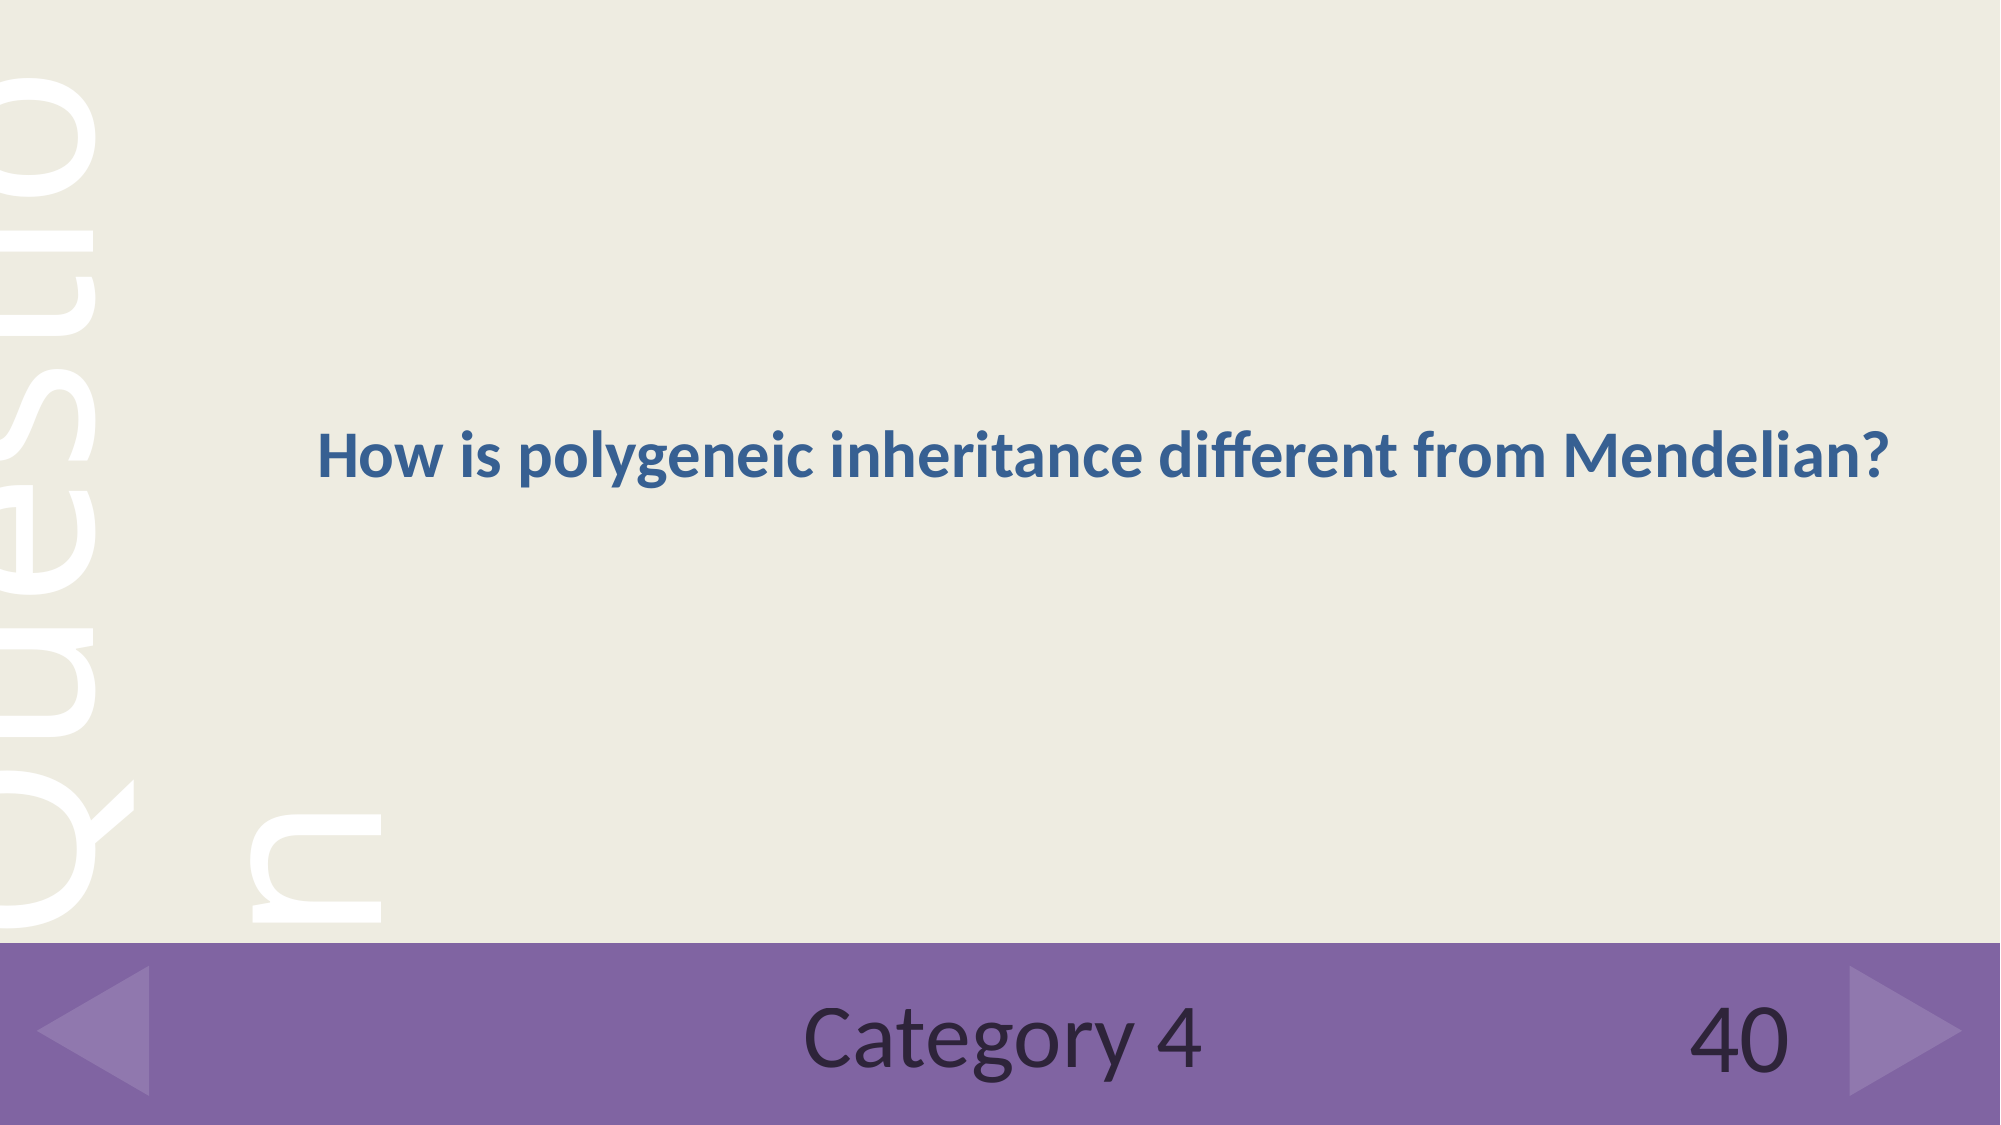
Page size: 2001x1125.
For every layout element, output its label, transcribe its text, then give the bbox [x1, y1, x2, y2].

list How is polygeneic inheritance different from Mendelian? [302, 161, 1950, 820]
title Category 4 [103, 937, 1904, 1125]
